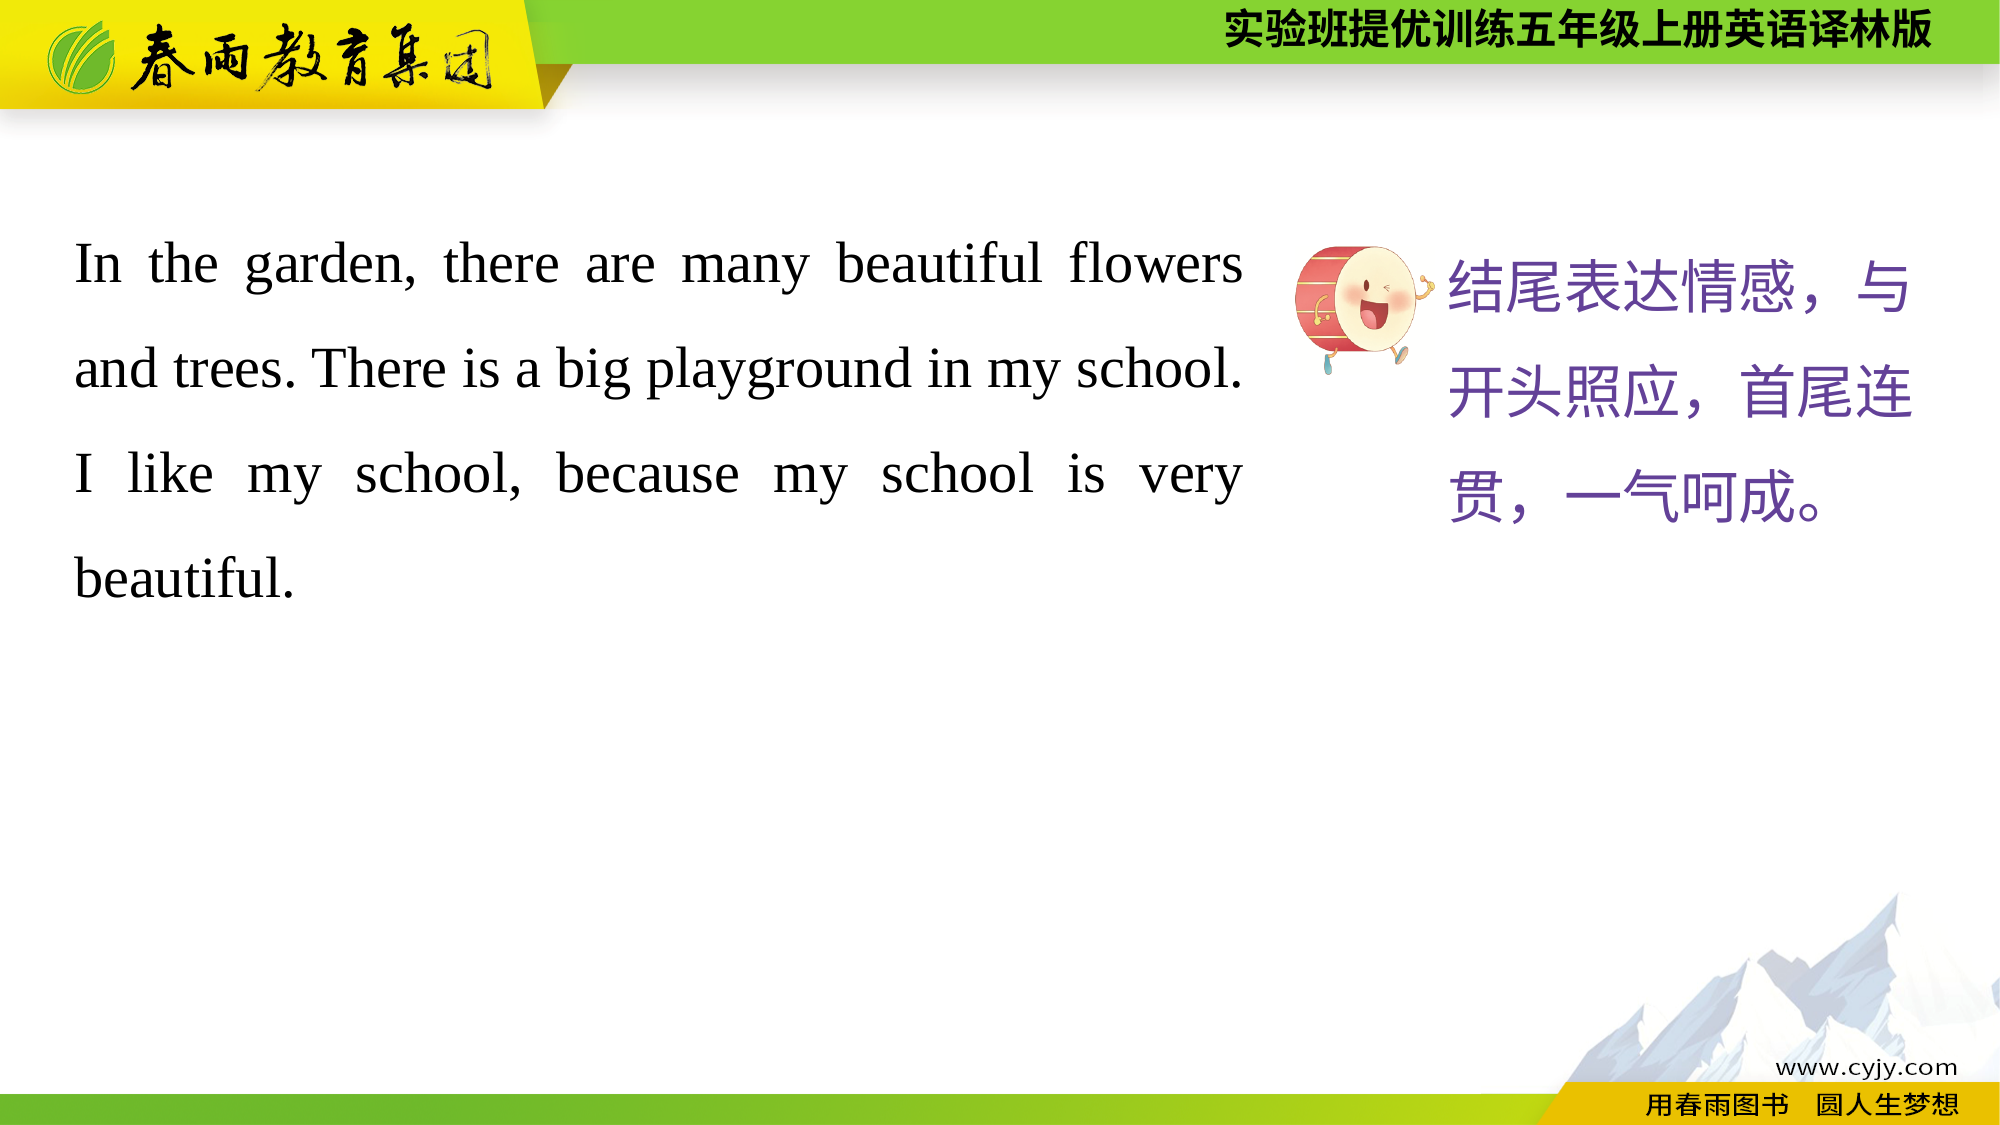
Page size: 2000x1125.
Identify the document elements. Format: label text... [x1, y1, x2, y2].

picture [0, 0, 2000, 1125]
text_box 结尾表达情感，与开头照应，首尾连贯，一气呵成。 [1432, 208, 1941, 538]
list In the garden, there are many beautiful flowers and trees. There is a big playground in my school. I like my school, because my school is very beautiful. [59, 181, 1260, 610]
